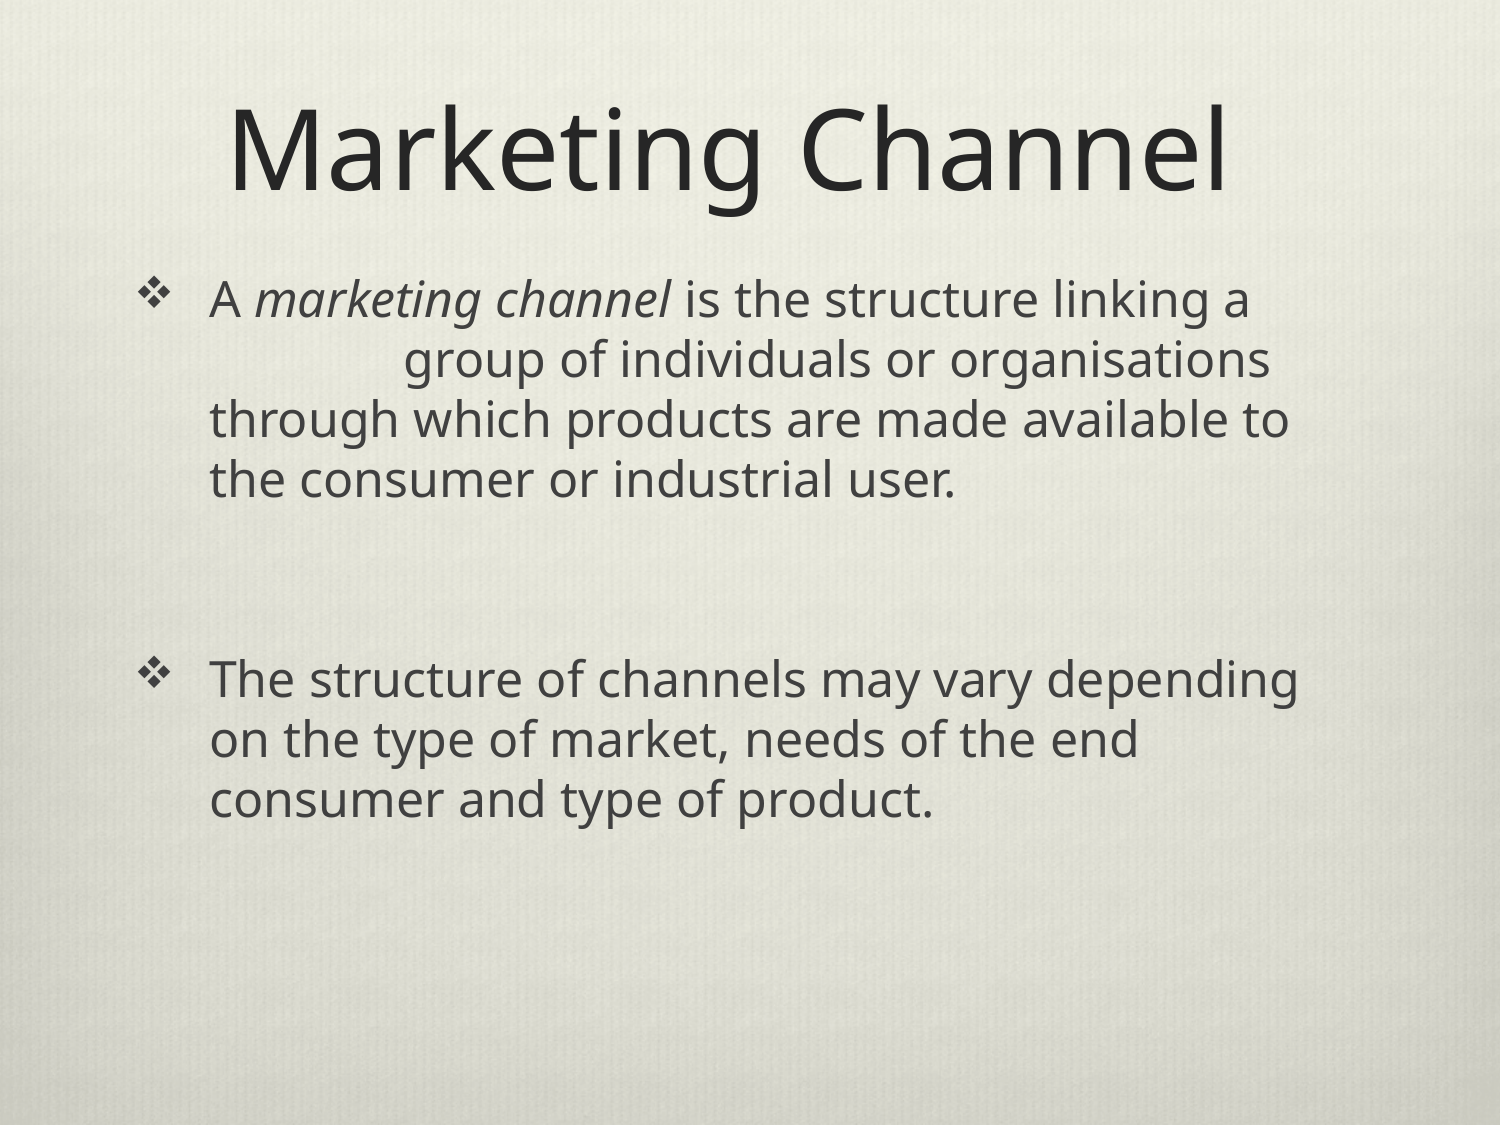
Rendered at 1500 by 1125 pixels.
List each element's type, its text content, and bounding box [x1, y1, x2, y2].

list A marketing channel is the structure linking a group of individuals or organisations through which products are made available to the consumer or industrial user. The structure of channels may vary depending on the type of market, needs of the end consumer and type of product. [119, 260, 1381, 1011]
title Marketing Channel [119, 51, 1381, 240]
